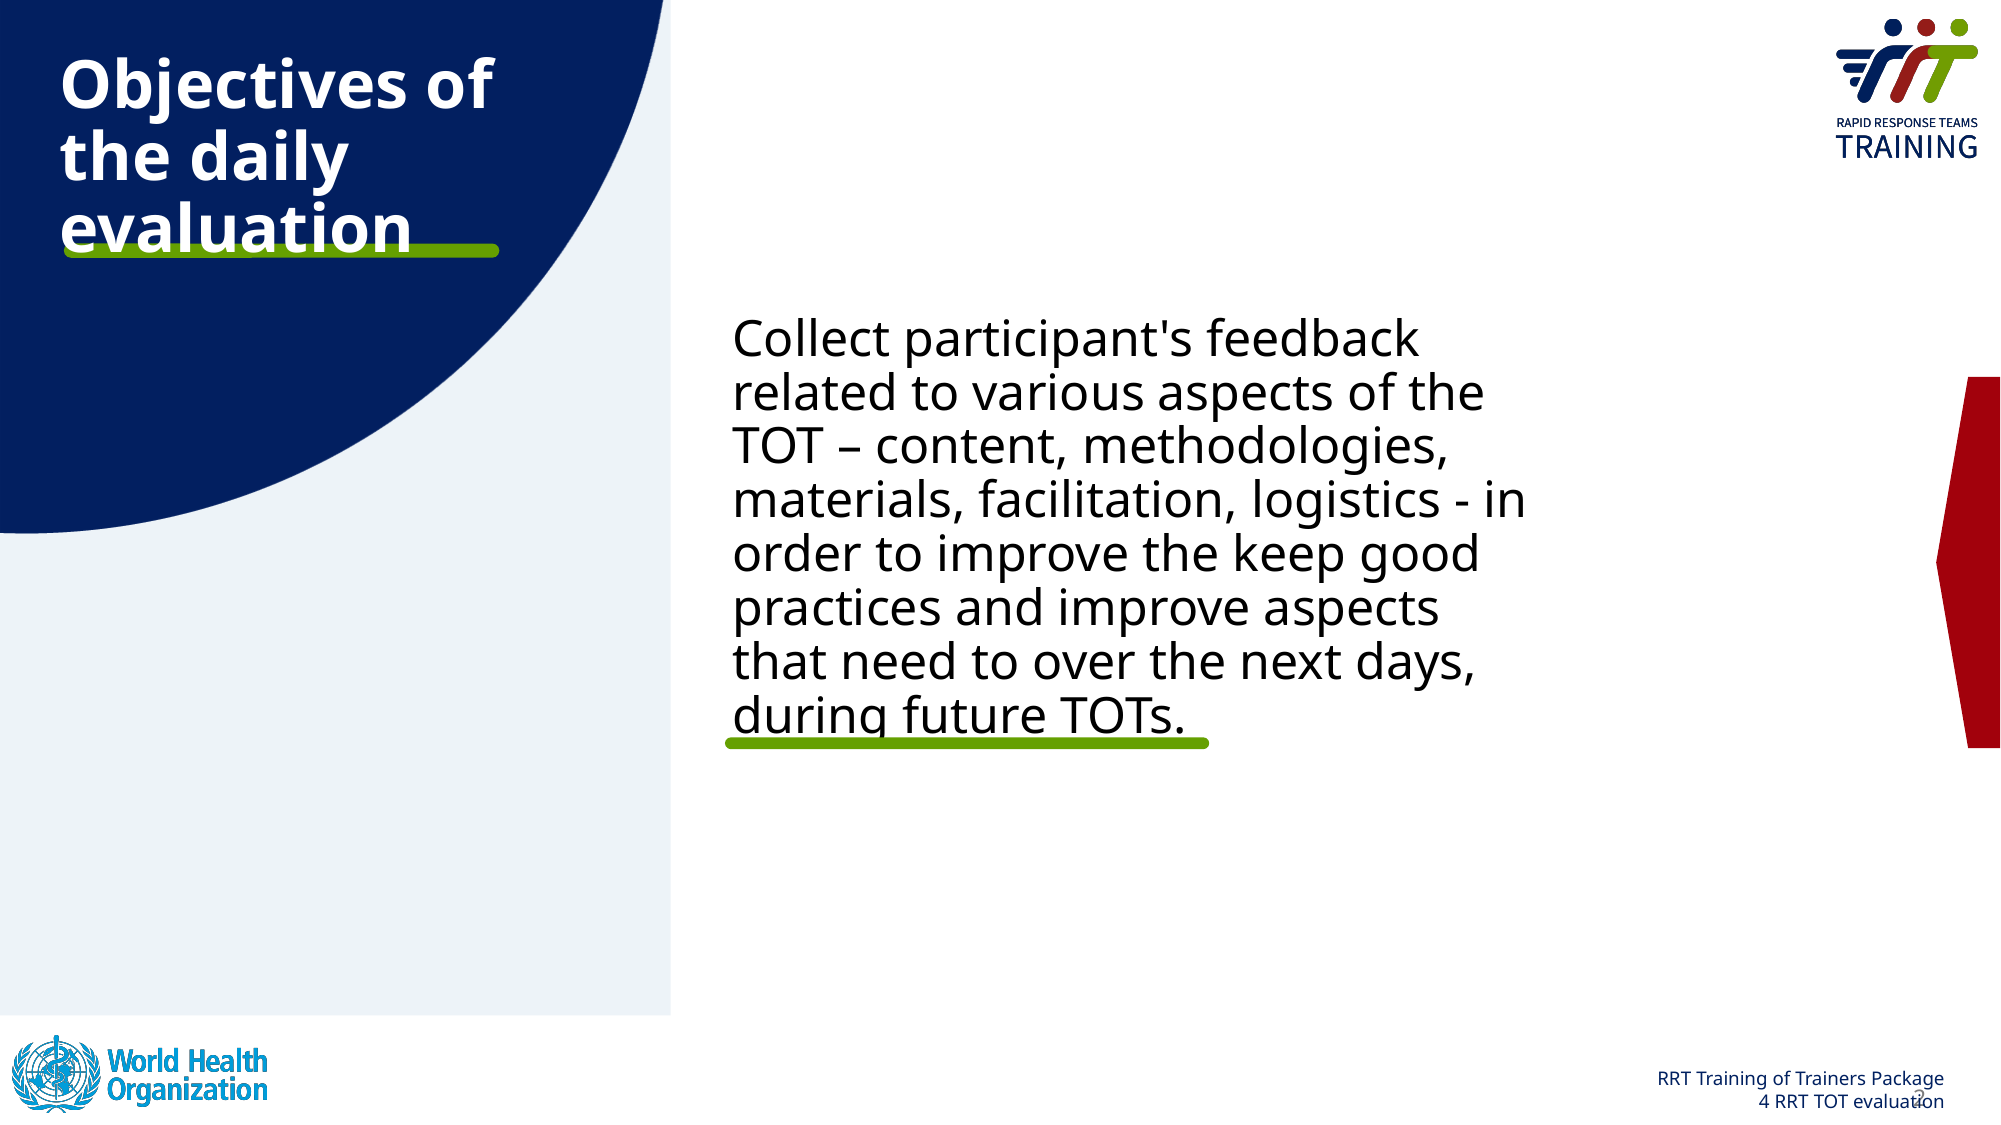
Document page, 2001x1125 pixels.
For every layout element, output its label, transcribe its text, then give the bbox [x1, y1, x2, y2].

list Collect participant's feedback related to various aspects of the TOT – content, methodologies, materials, facilitation, logistics - in order to improve the keep good practices and improve aspects that need to over the next days, during future TOTs. [724, 289, 1554, 768]
picture [59, 1035, 267, 1113]
picture [1835, 19, 1978, 167]
picture [22, 1062, 26, 1077]
text_box [724, 737, 1210, 750]
picture [71, 1053, 90, 1091]
picture [0, 0, 670, 538]
picture [34, 1054, 43, 1078]
picture [30, 1083, 37, 1091]
picture [36, 1088, 78, 1105]
picture [40, 1062, 47, 1070]
picture [50, 1108, 62, 1113]
picture [46, 1056, 54, 1062]
picture [12, 1035, 54, 1068]
picture [12, 1083, 48, 1113]
picture [24, 1054, 36, 1087]
title Objectives of the daily evaluation [51, 0, 591, 318]
